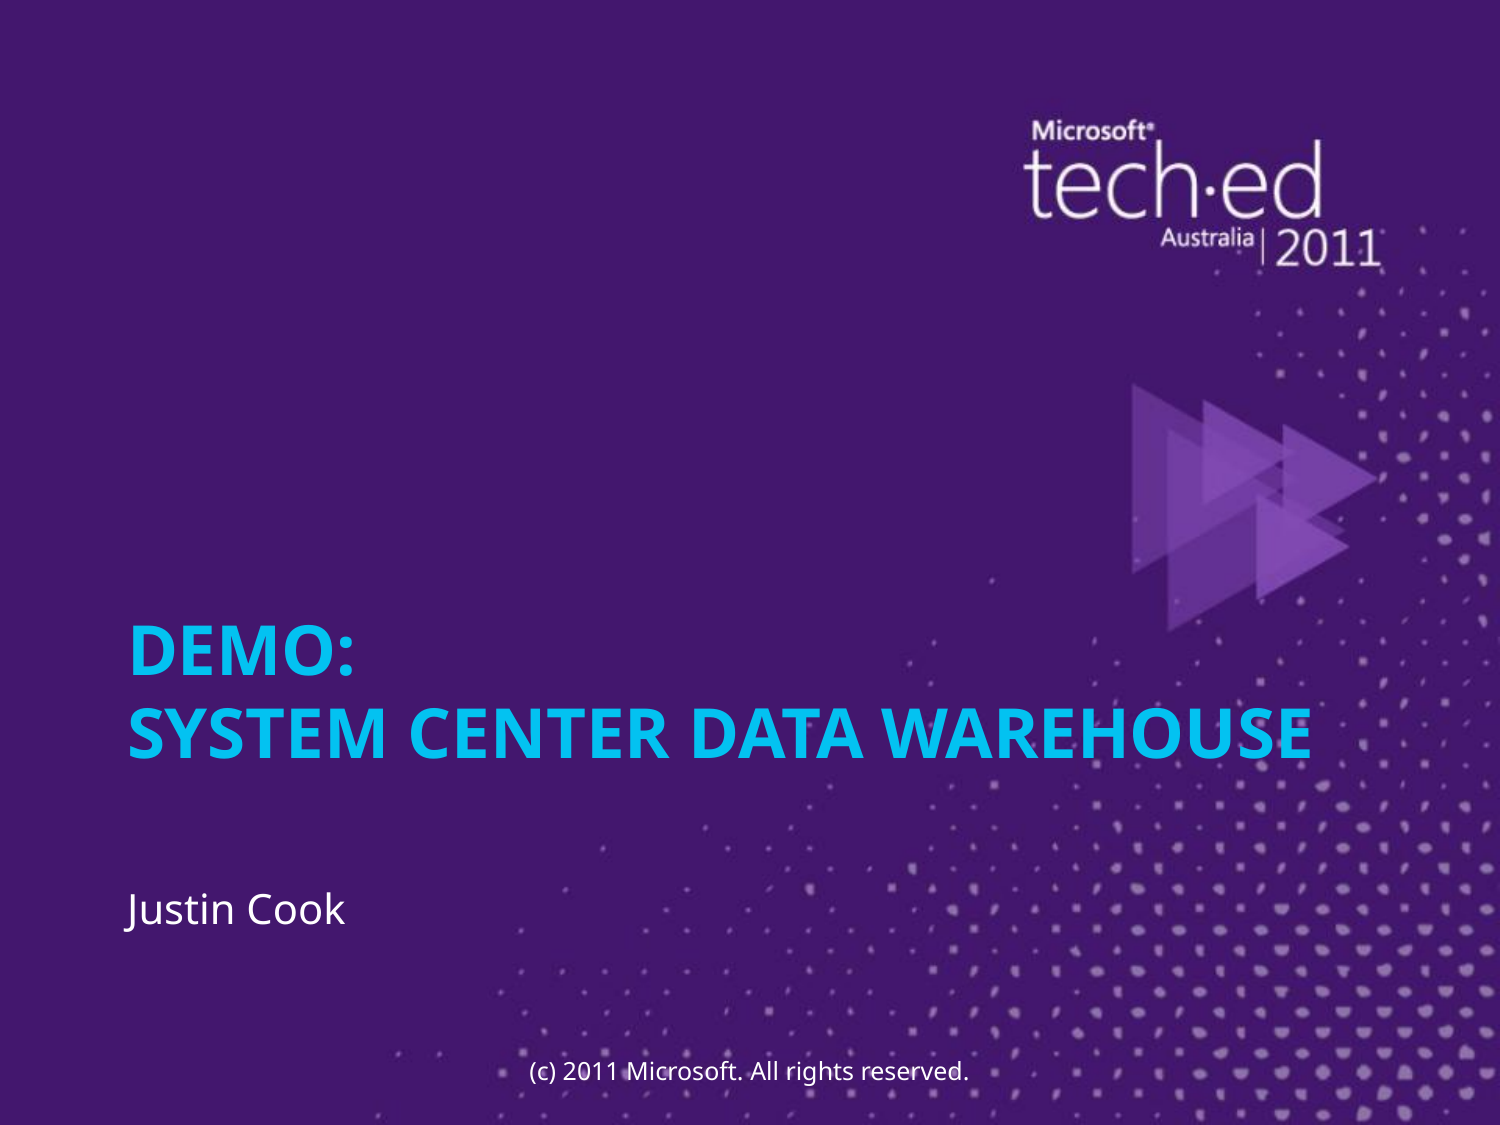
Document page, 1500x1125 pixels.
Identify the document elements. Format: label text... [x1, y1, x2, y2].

list Justin Cook [112, 694, 1388, 941]
picture [0, 0, 1500, 1125]
title Demo: System Center Data Warehouse [112, 598, 1388, 694]
footer (c) 2011 Microsoft. All rights reserved. [512, 1042, 988, 1103]
